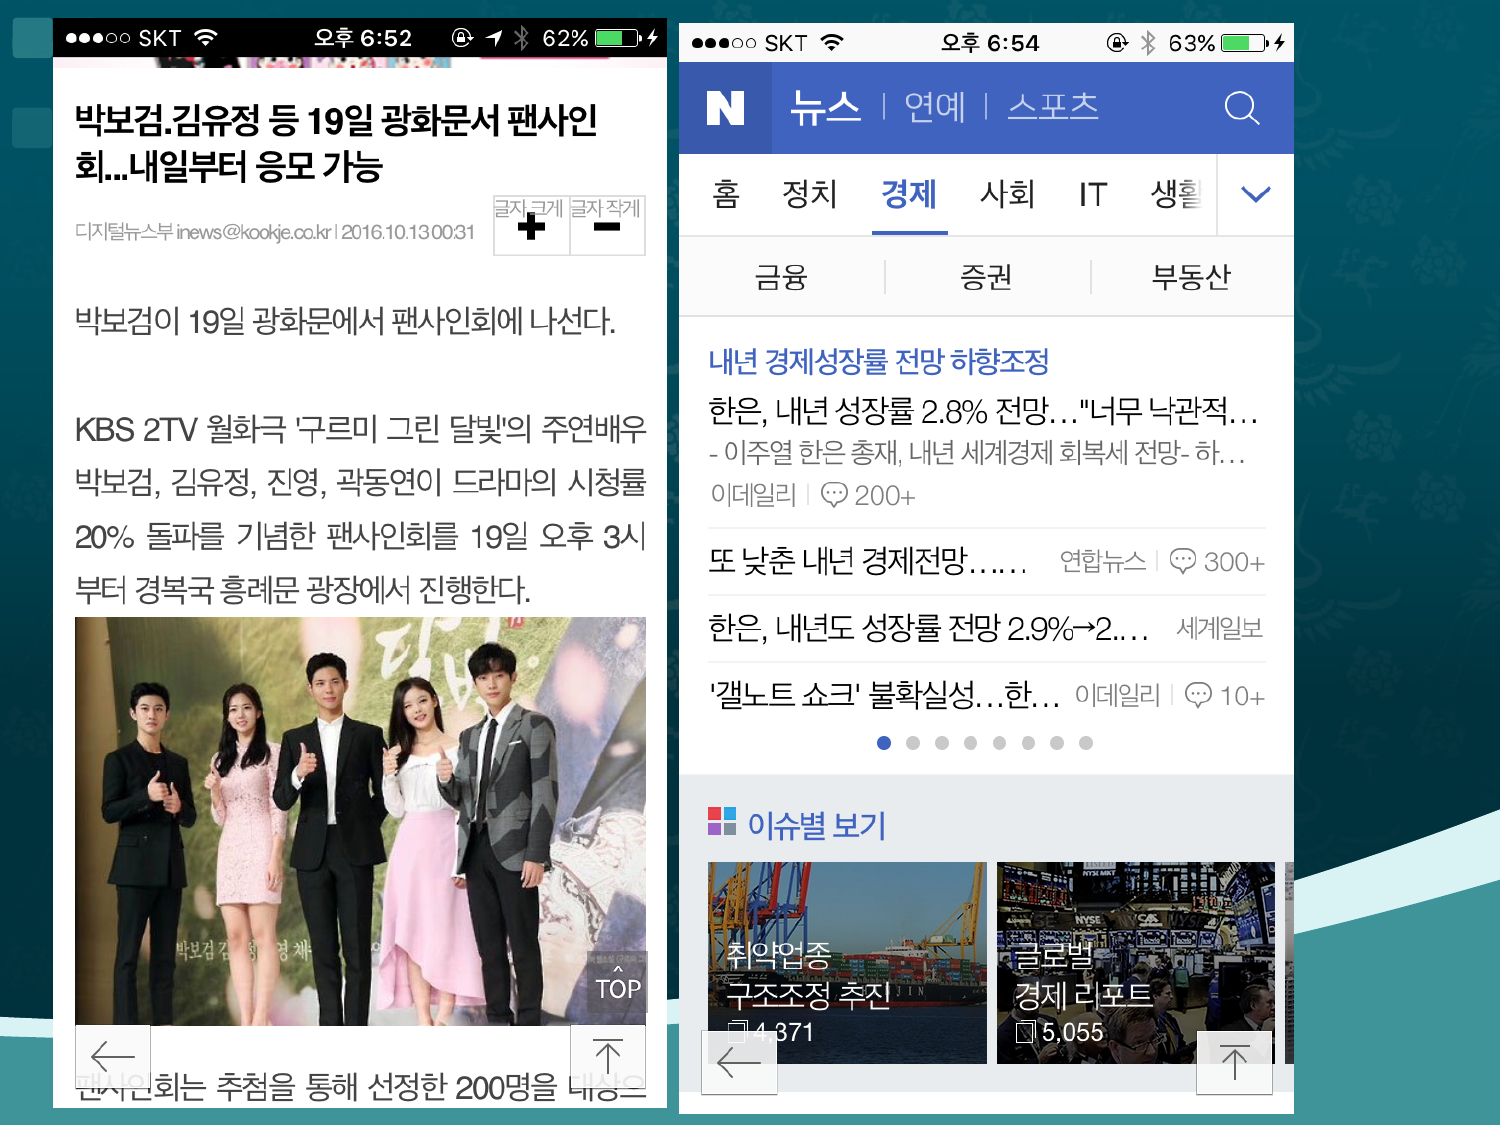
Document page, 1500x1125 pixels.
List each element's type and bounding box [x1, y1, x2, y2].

picture [679, 23, 1294, 1114]
picture [53, 18, 668, 1109]
